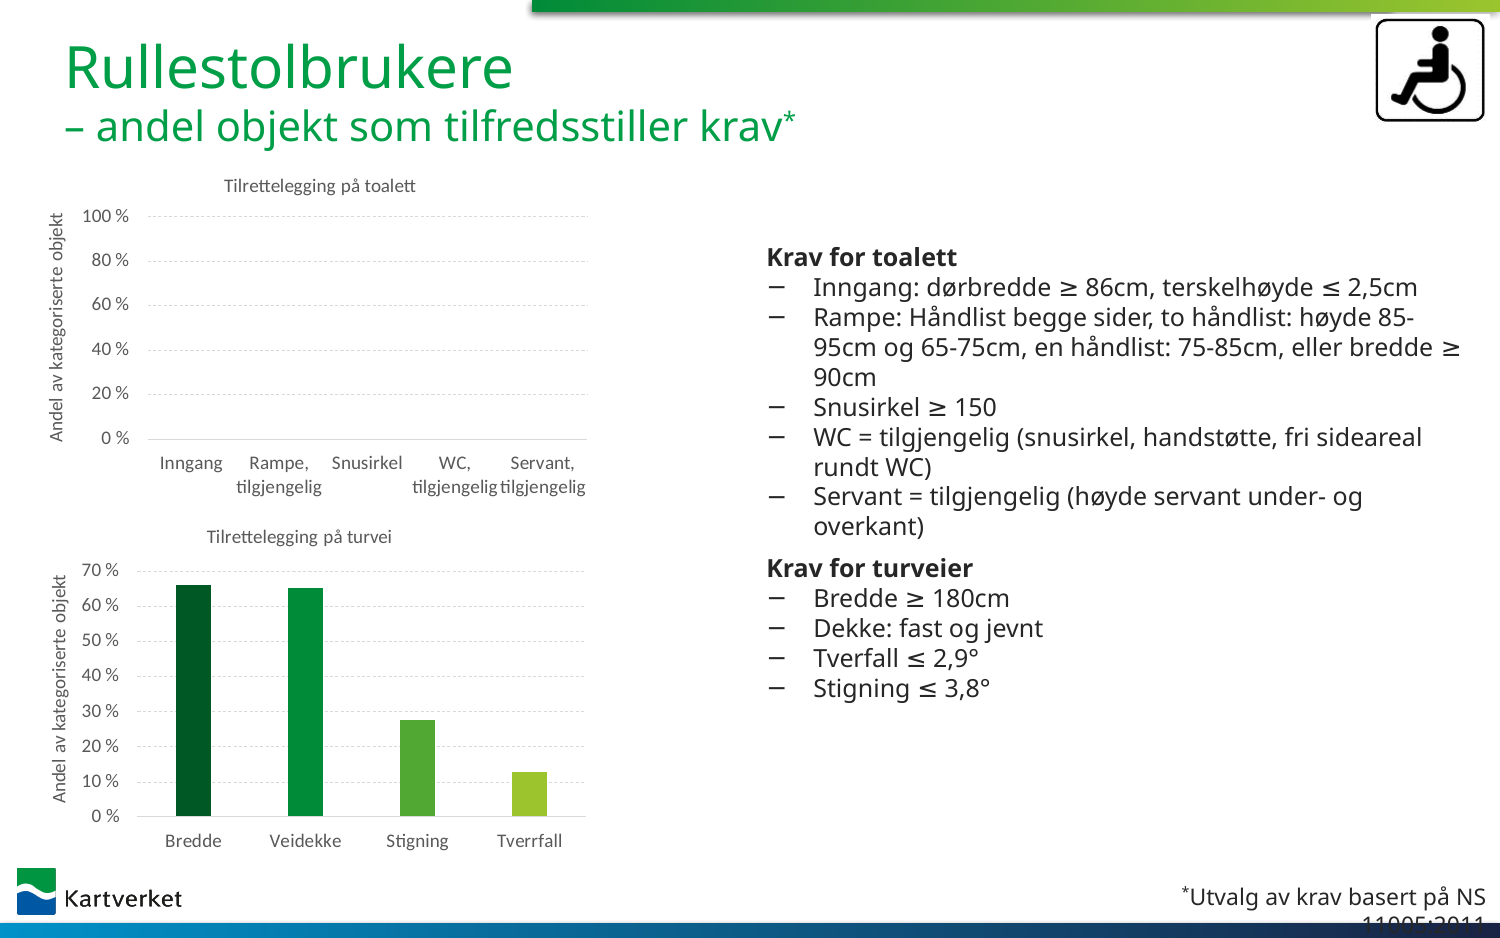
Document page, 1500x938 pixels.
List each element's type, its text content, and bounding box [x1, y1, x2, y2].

text_box *Utvalg av krav basert på NS 11005:2011 [1068, 873, 1500, 938]
picture [1371, 13, 1491, 127]
text_box Krav for toalett Inngang: dørbredde ≥ 86cm, terskelhøyde ≤ 2,5cm Rampe: Håndlist begge sider, to håndlist: høyde 85-95cm og 65-75cm, en håndlist: 75-85cm, eller bredde ≥ 90cm Snusirkel ≥ 150 WC = tilgjengelig (snusirkel, handstøtte, fri sideareal rundt WC) Servant = tilgjengelig (høyde servant under- og overkant) [751, 234, 1483, 545]
text_box Rullestolbrukere – andel objekt som tilfredsstiller krav* [49, 14, 1431, 158]
picture [41, 166, 598, 505]
text_box Krav for turveier Bredde ≥ 180cm Dekke: fast og jevnt Tverfall ≤ 2,9° Stigning ≤ 3,8° [751, 545, 1483, 710]
picture [41, 520, 597, 859]
